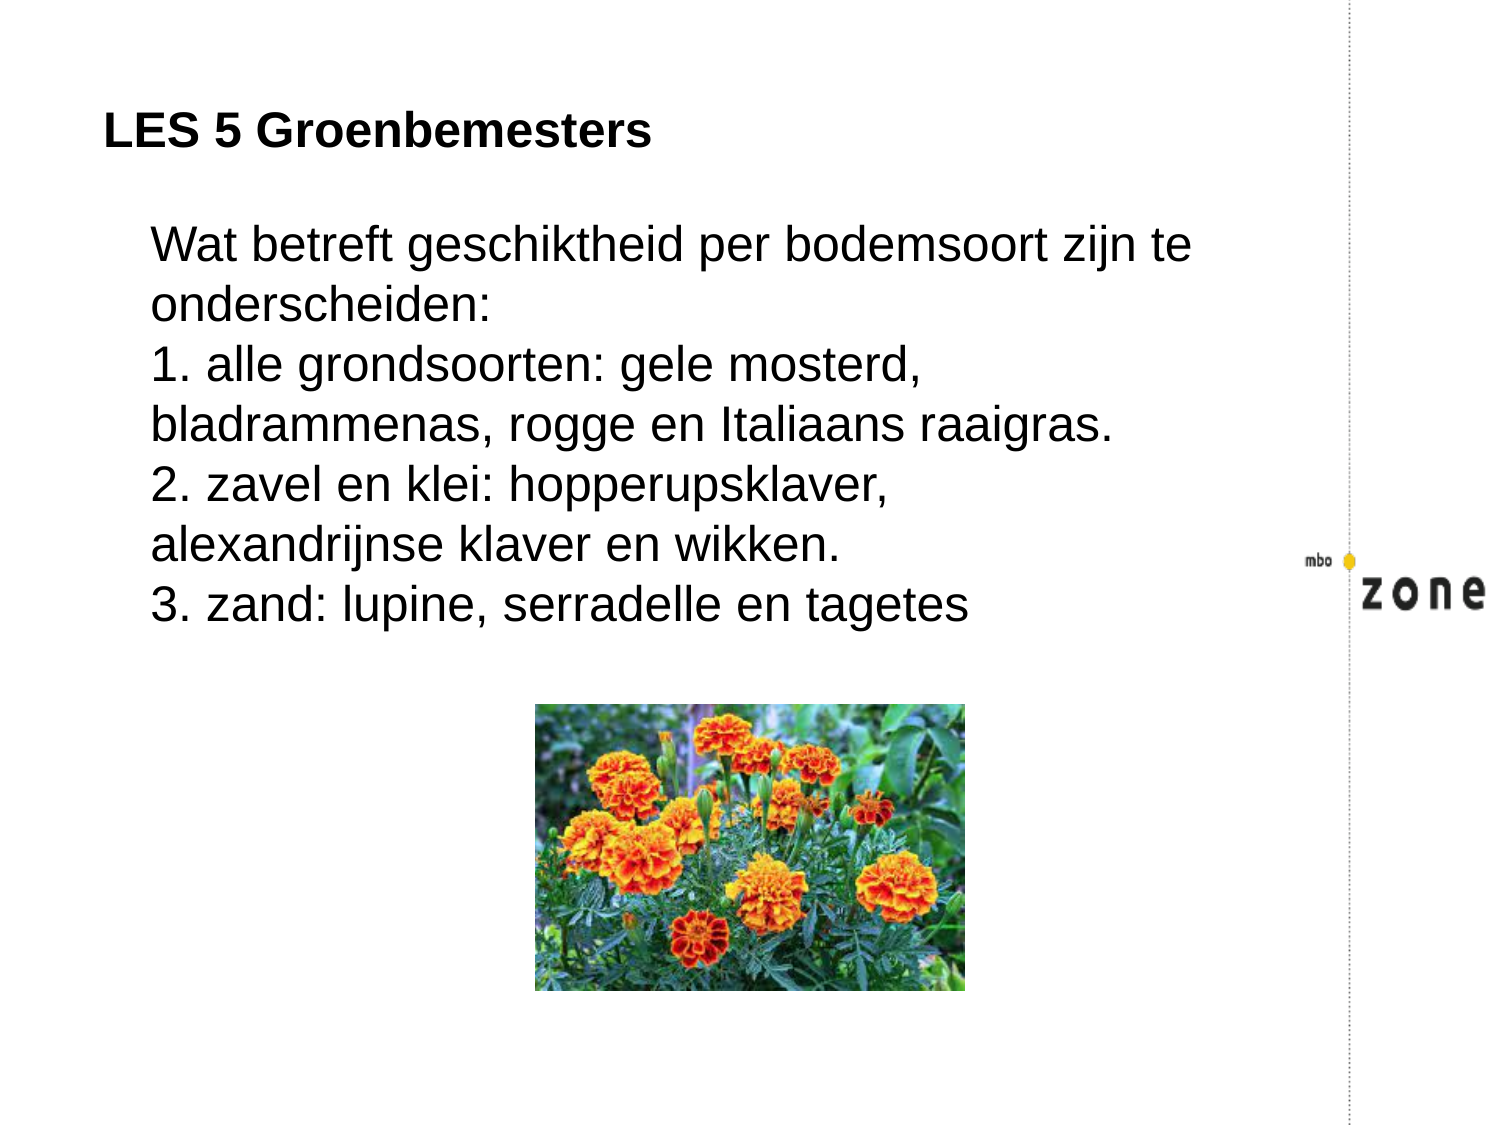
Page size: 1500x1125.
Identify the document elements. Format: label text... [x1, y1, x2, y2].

text_box LES 5 Groenbemesters [88, 89, 1187, 165]
text_box Wat betreft geschiktheid per bodemsoort zijn te onderscheiden: 1. alle grondsoorten: gele mosterd, bladrammenas, rogge en Italiaans raaigras. 2. zavel en klei: hopperupsklaver, alexandrijnse klaver en wikken. 3. zand: lupine, serradelle en tagetes [135, 203, 1211, 744]
picture [535, 704, 965, 991]
picture [1197, 0, 1500, 1125]
